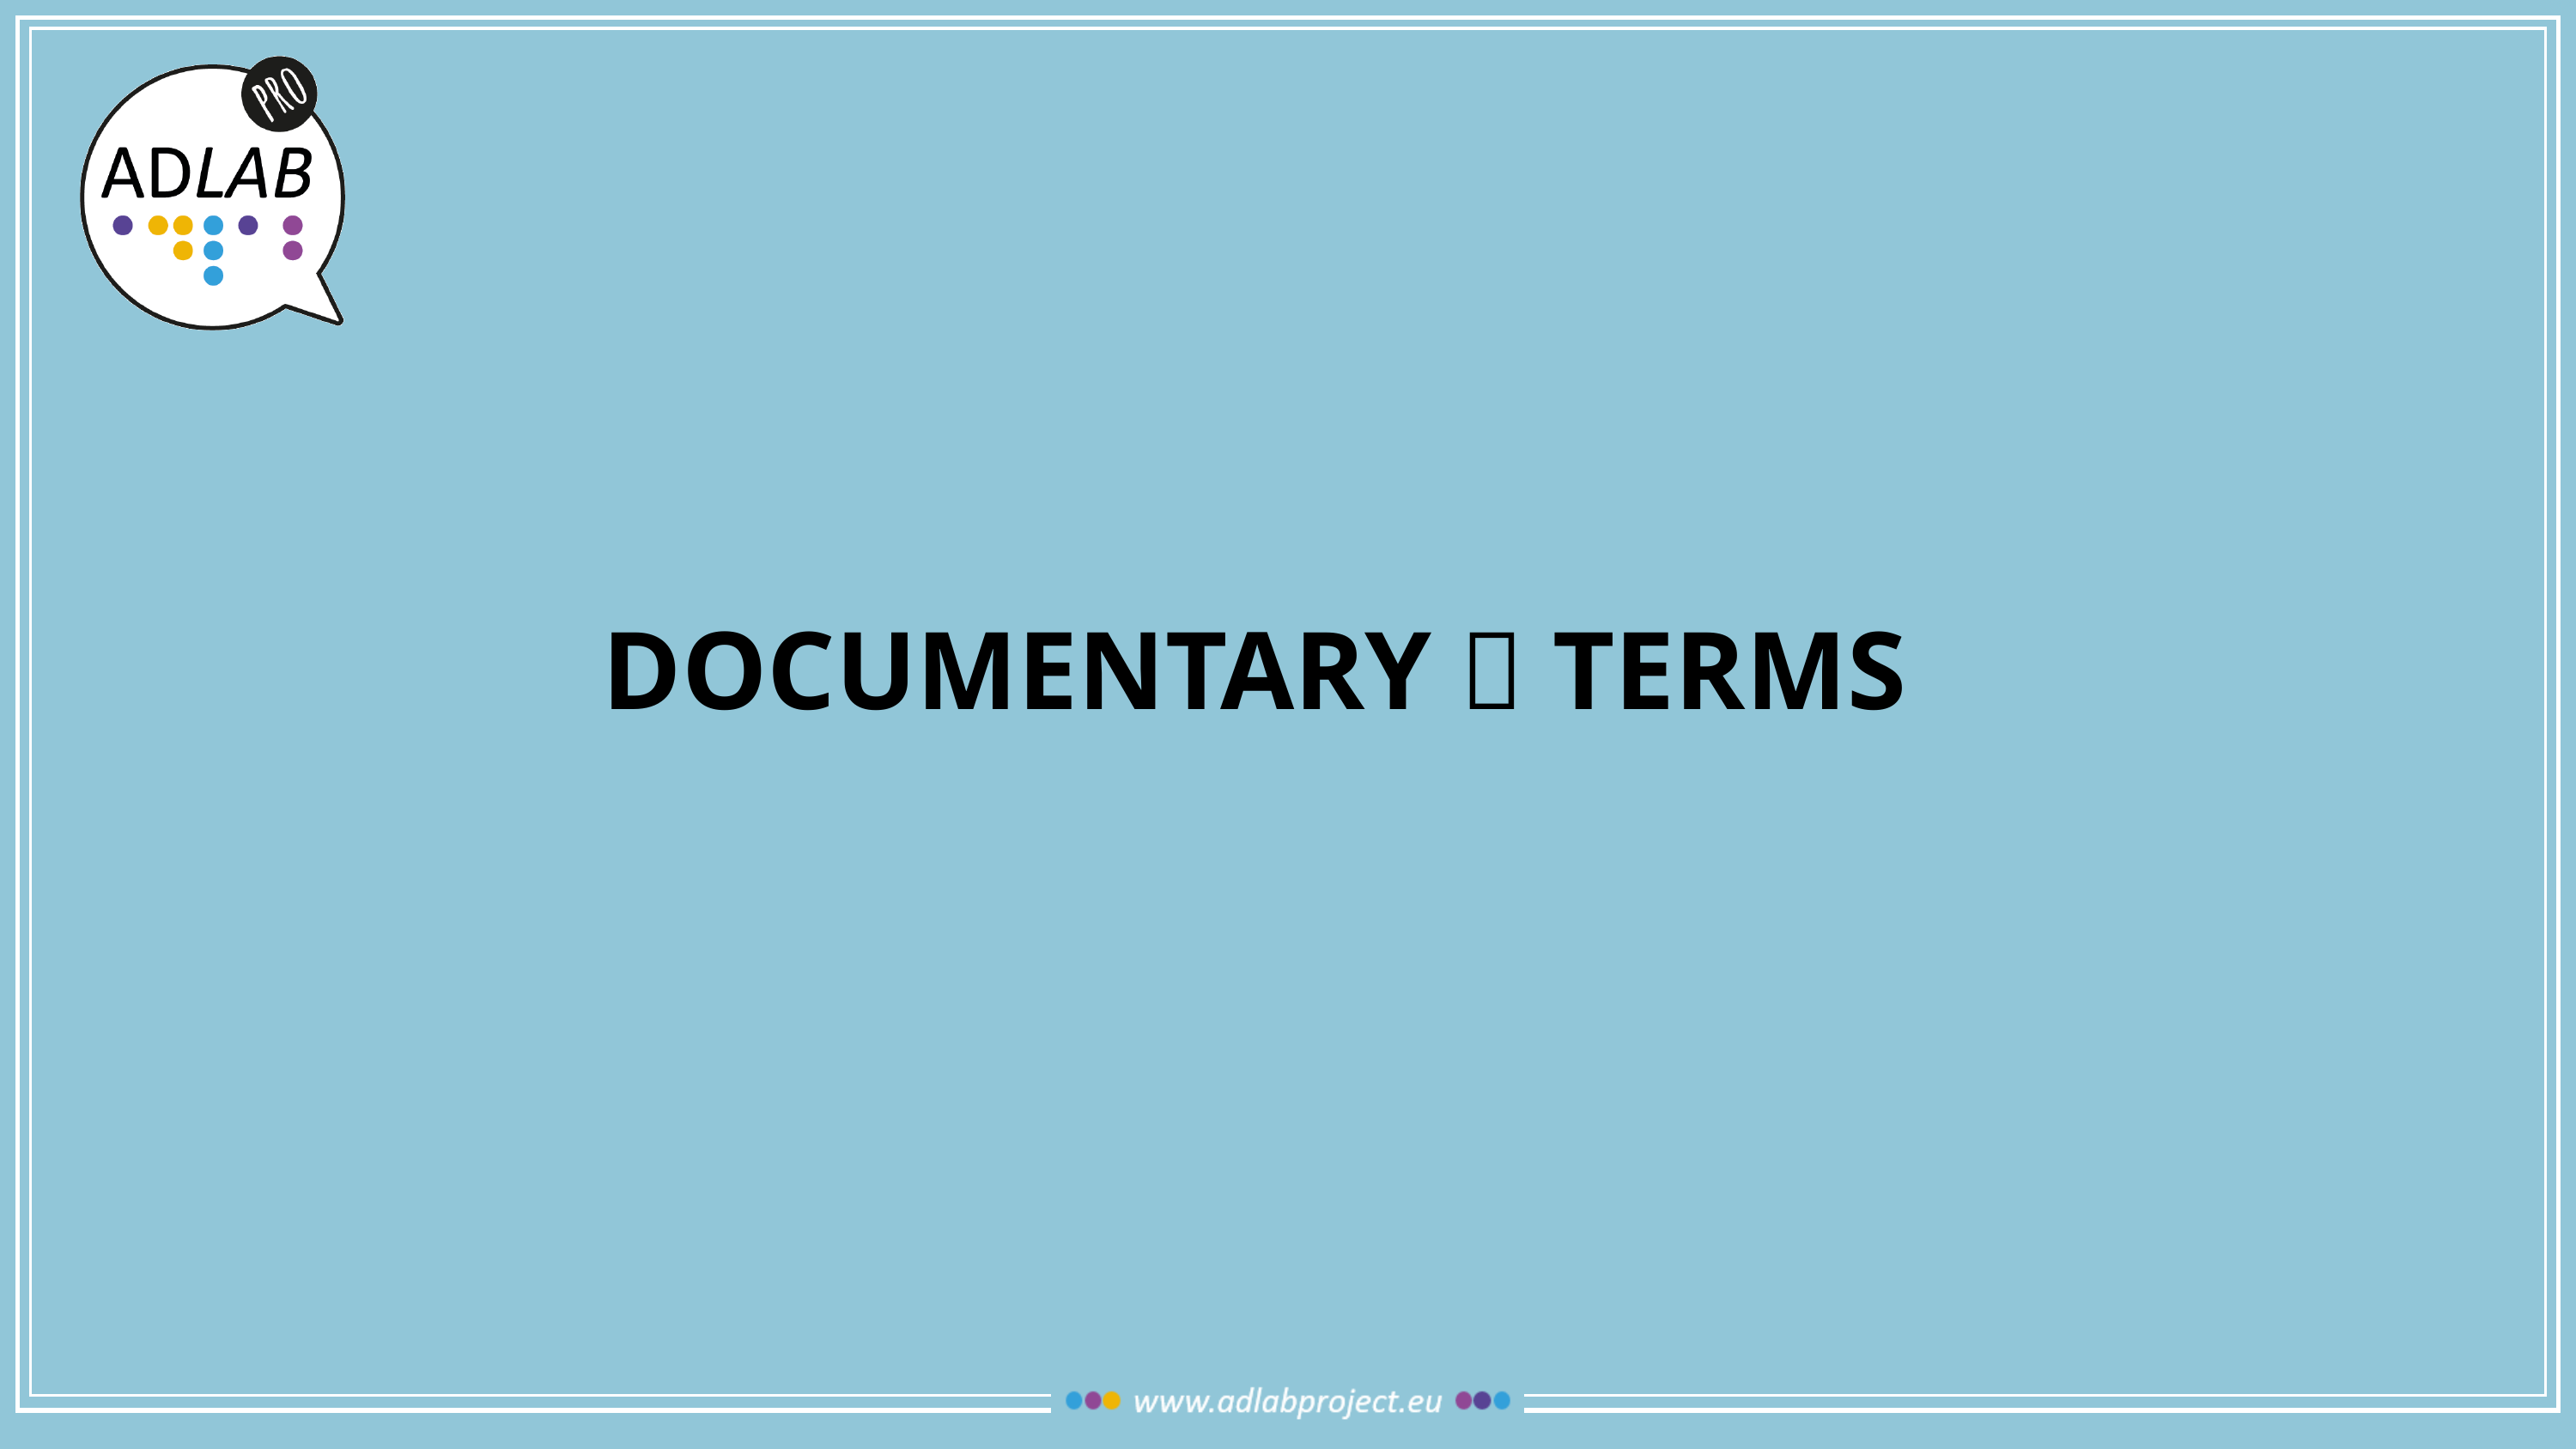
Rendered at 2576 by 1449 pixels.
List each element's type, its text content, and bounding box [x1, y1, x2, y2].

picture [1051, 1378, 1524, 1429]
title Documentary  terms [0, 535, 2576, 815]
picture [72, 49, 353, 330]
